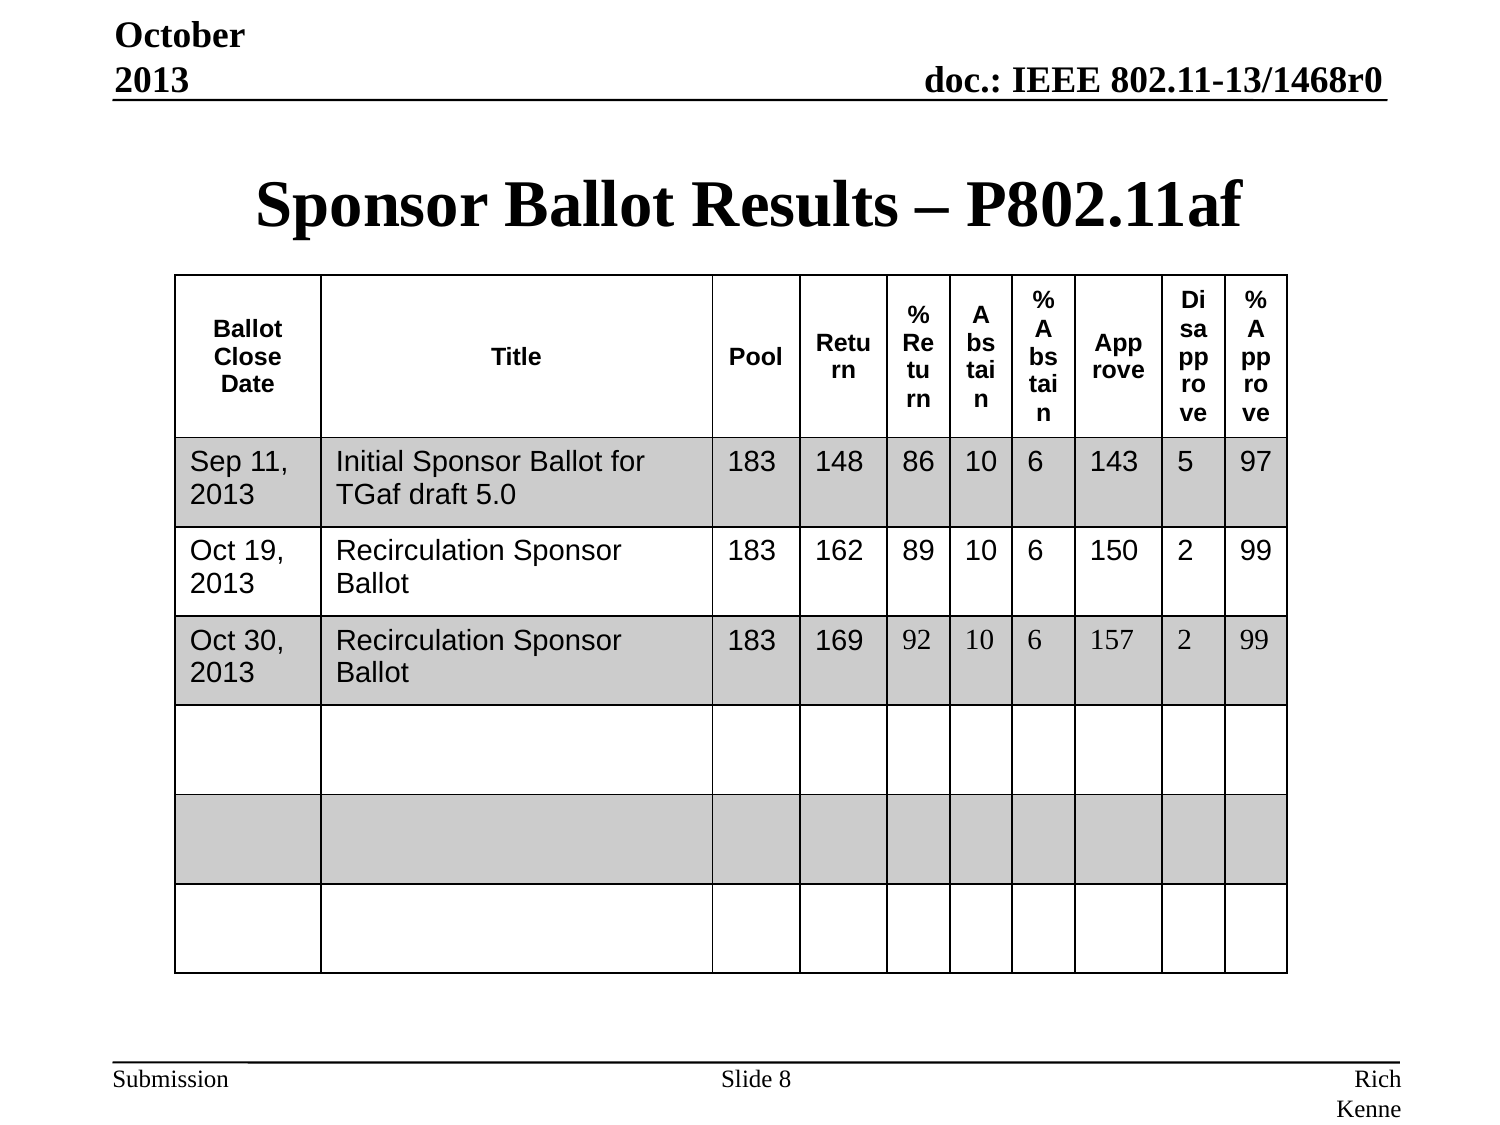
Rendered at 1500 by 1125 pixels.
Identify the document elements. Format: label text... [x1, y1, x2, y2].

table_cell Sep 11, 2013 [176, 438, 320, 526]
table_cell [1076, 885, 1161, 972]
table_cell 183 [713, 617, 799, 704]
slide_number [114, 54, 270, 101]
title Sponsor Ballot Results – P802.11af [112, 112, 1388, 288]
table_cell [1076, 795, 1161, 883]
table_cell 99 [1226, 617, 1286, 704]
table_cell 148 [801, 438, 886, 526]
table_cell 2 [1163, 528, 1224, 615]
table_cell 5 [1163, 438, 1224, 526]
table_cell [322, 885, 712, 972]
footer Rich Kennedy (self) [1324, 1061, 1402, 1093]
table_cell [322, 795, 712, 883]
table_cell [888, 795, 949, 883]
table_cell Initial Sponsor Ballot for TGaf draft 5.0 [322, 438, 712, 526]
slide_number Slide 8 [712, 1061, 800, 1093]
table_cell 97 [1226, 438, 1286, 526]
table_header Abstain [951, 276, 1011, 437]
table_cell 10 [951, 438, 1011, 526]
table_cell [951, 795, 1011, 883]
table_cell [1013, 795, 1074, 883]
table_cell [951, 885, 1011, 972]
table_header Approve [1076, 276, 1161, 437]
table_header %Return [888, 276, 949, 437]
table_cell 86 [888, 438, 949, 526]
table_cell [713, 885, 799, 972]
table_cell [713, 706, 799, 794]
table_cell 99 [1226, 528, 1286, 615]
table_header Title [322, 276, 712, 437]
table_cell 169 [801, 617, 886, 704]
table_cell [322, 706, 712, 794]
table_cell 6 [1013, 617, 1074, 704]
table_header %Abstain [1013, 276, 1074, 437]
table_cell 6 [1013, 528, 1074, 615]
table_header Pool [713, 276, 799, 437]
table_cell 157 [1076, 617, 1161, 704]
table_cell [801, 795, 886, 883]
table_cell [176, 885, 320, 972]
table_header Return [801, 276, 886, 437]
table_cell Recirculation Sponsor Ballot [322, 617, 712, 704]
table_cell 150 [1076, 528, 1161, 615]
table_cell Recirculation Sponsor Ballot [322, 528, 712, 615]
table_cell 2 [1163, 617, 1224, 704]
table_cell 89 [888, 528, 949, 615]
table_cell [1076, 706, 1161, 794]
table_cell [801, 885, 886, 972]
table_cell 10 [951, 528, 1011, 615]
table_cell [1226, 885, 1286, 972]
table_cell [1226, 706, 1286, 794]
table_cell [1163, 706, 1224, 794]
table_cell Oct 30, 2013 [176, 617, 320, 704]
table_header Ballot Close Date [176, 276, 320, 437]
table_cell Oct 19, 2013 [176, 528, 320, 615]
table_cell [1163, 795, 1224, 883]
table_cell [888, 706, 949, 794]
table_cell 10 [951, 617, 1011, 704]
table_cell 92 [888, 617, 949, 704]
table_header %Approve [1226, 276, 1286, 437]
table_cell 162 [801, 528, 886, 615]
table_cell [1226, 795, 1286, 883]
table_cell [176, 706, 320, 794]
table_header Disapprove [1163, 276, 1224, 437]
table_cell [176, 795, 320, 883]
table_cell [1013, 706, 1074, 794]
table_cell [888, 885, 949, 972]
table_cell [1163, 885, 1224, 972]
table_cell [1013, 885, 1074, 972]
table_cell 143 [1076, 438, 1161, 526]
table_cell [951, 706, 1011, 794]
table_cell [713, 795, 799, 883]
table_cell [801, 706, 886, 794]
table_cell 6 [1013, 438, 1074, 526]
table_cell 183 [713, 438, 799, 526]
table_cell 183 [713, 528, 799, 615]
